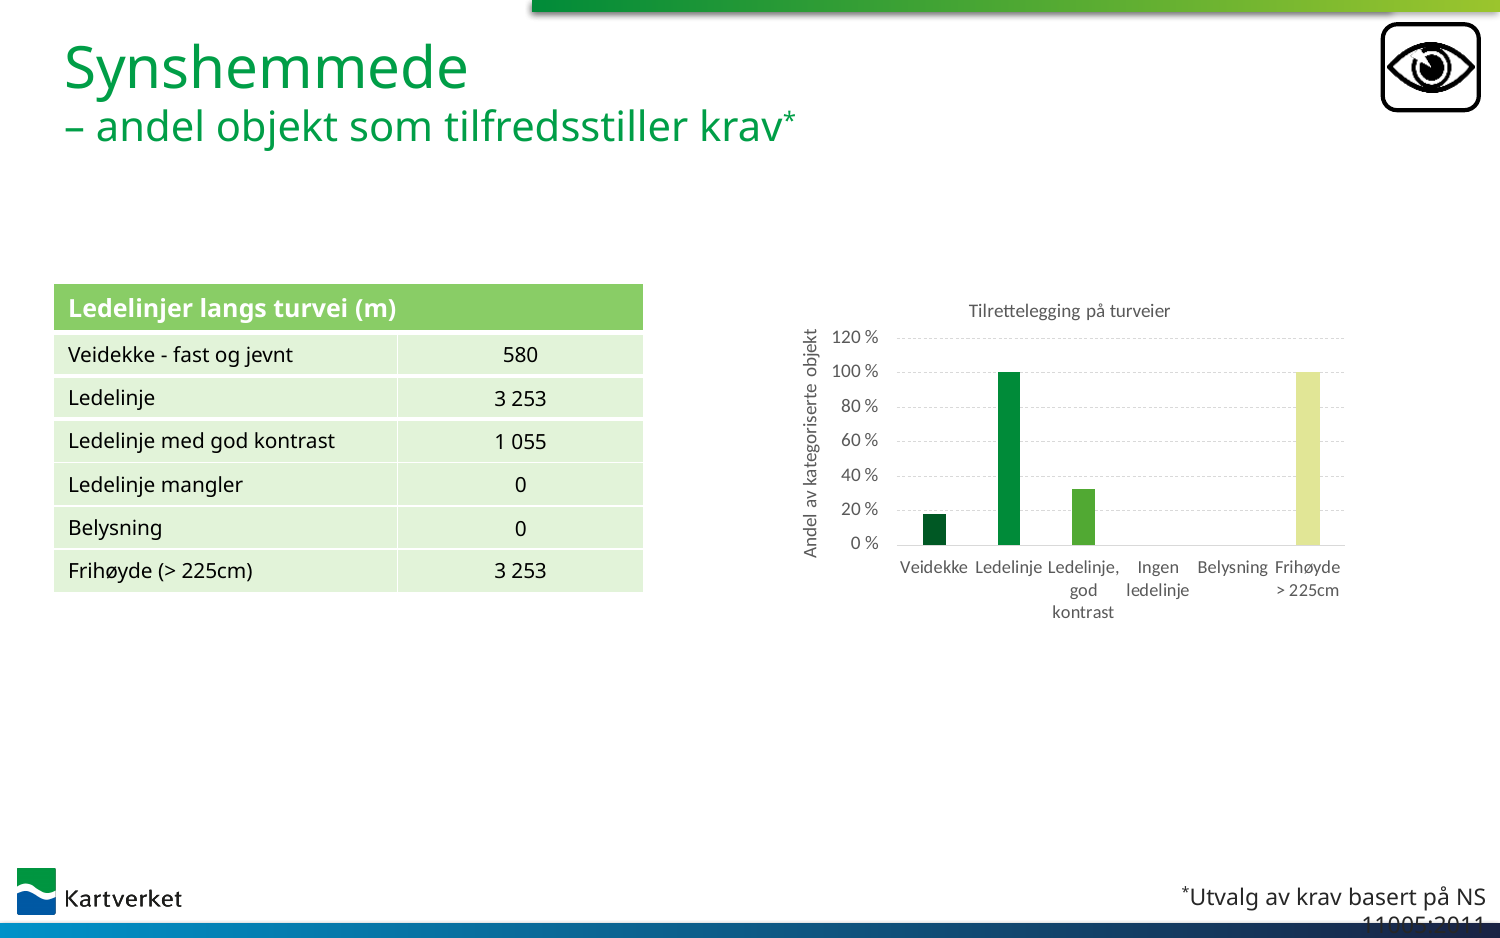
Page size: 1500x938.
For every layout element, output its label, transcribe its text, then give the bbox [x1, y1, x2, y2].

table_cell Veidekke - fast og jevnt [54, 335, 397, 374]
table_cell 1 055 [398, 421, 643, 462]
table_cell Frihøyde (> 225cm) [54, 550, 397, 592]
table_cell 580 [398, 335, 643, 374]
table_cell Ledelinje med god kontrast [54, 421, 397, 462]
table_cell Ledelinje mangler [54, 463, 397, 505]
table_cell Belysning [54, 507, 397, 548]
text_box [1382, 24, 1480, 111]
table_cell Ledelinje [54, 378, 397, 417]
table_cell 0 [398, 463, 643, 505]
picture [791, 291, 1348, 630]
text_box *Utvalg av krav basert på NS 11005:2011 [1068, 873, 1500, 938]
table_cell 0 [398, 507, 643, 548]
table_header Ledelinjer langs turvei (m) [54, 284, 643, 330]
table_cell 3 253 [398, 378, 643, 417]
table_cell 3 253 [398, 550, 643, 592]
text_box Synshemmede – andel objekt som tilfredsstiller krav* [49, 24, 1431, 158]
